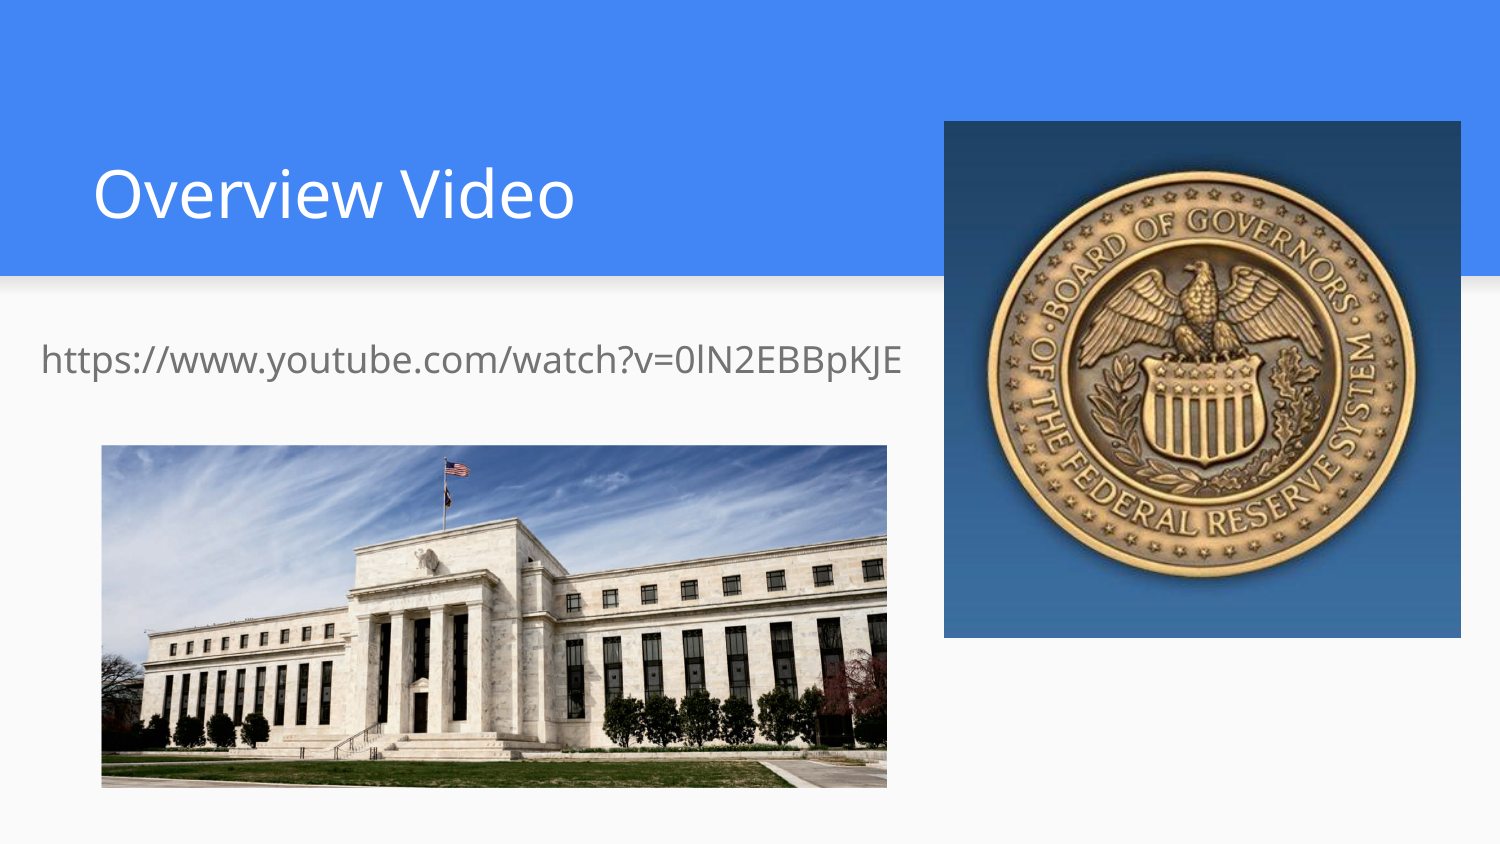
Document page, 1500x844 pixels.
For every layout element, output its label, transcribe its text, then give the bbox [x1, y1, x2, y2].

picture [944, 120, 1461, 638]
list https://www.youtube.com/watch?v=0lN2EBBpKJE [25, 314, 1375, 760]
title Overview Video [77, 121, 942, 248]
picture [100, 445, 888, 788]
